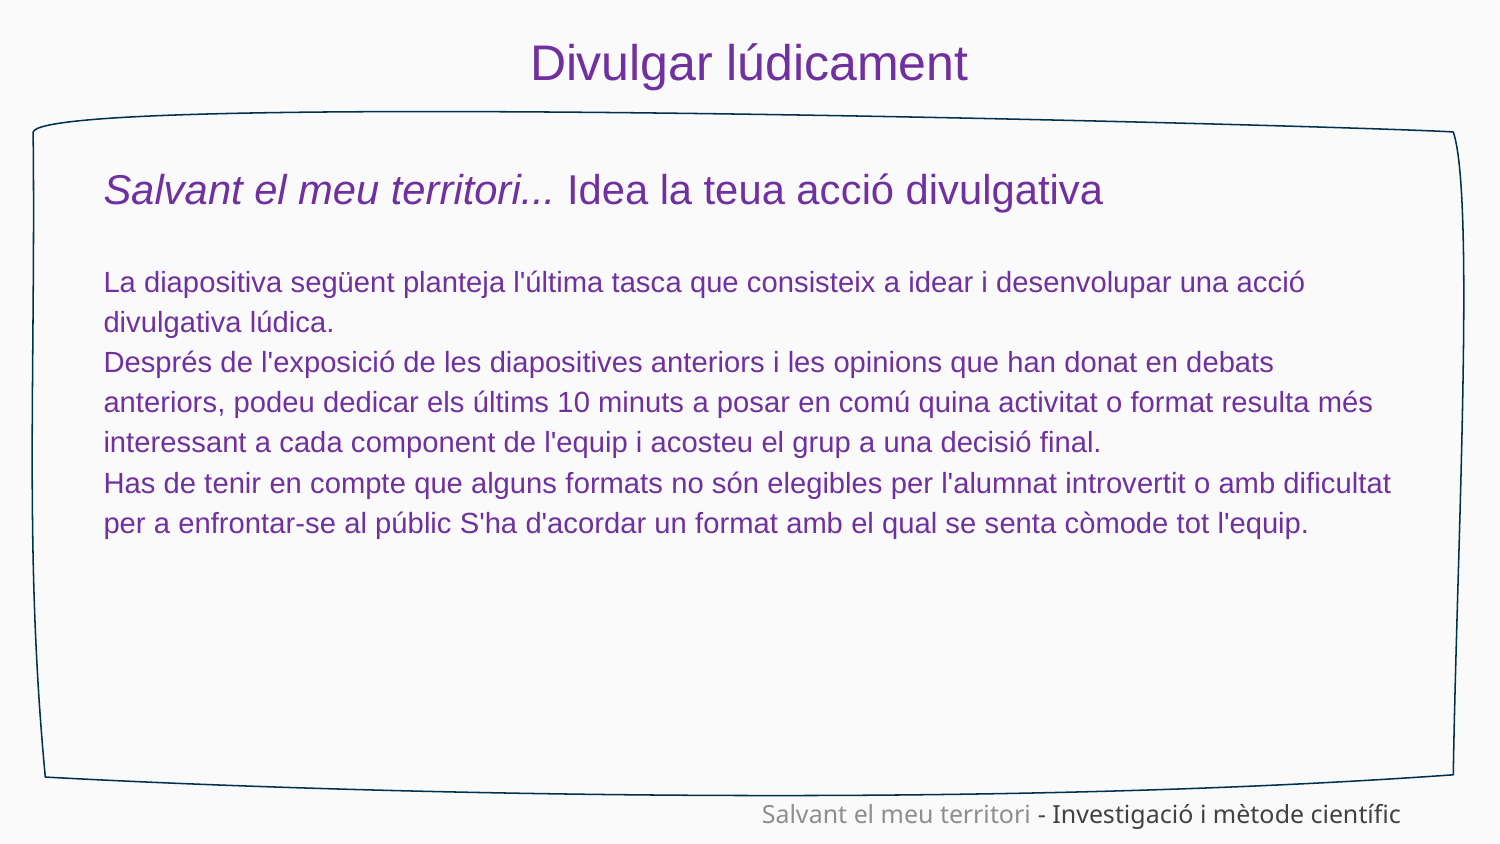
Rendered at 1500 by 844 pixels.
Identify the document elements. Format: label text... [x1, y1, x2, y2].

text_box [32, 111, 1464, 790]
text_box Salvant el meu territori - Investigació i mètode científic [88, 790, 1417, 844]
text_box Divulgar lúdicament [0, 20, 1499, 106]
text_box Salvant el meu territori... Idea la teua acció divulgativa [88, 147, 1417, 234]
list La diapositiva següent planteja l'última tasca que consisteix a idear i desenvolupar una acció divulgativa lúdica. Després de l'exposició de les diapositives anteriors i les opinions que han donat en debats anteriors, podeu dedicar els últims 10 minuts a posar en comú quina activitat o format resulta més interessant a cada component de l'equip i acosteu el grup a una decisió final. Has de tenir en compte que alguns formats no són elegibles per l'alumnat introvertit o amb dificultat per a enfrontar-se al públic S'ha d'acordar un format amb el qual se senta còmode tot l'equip. [88, 242, 1417, 747]
